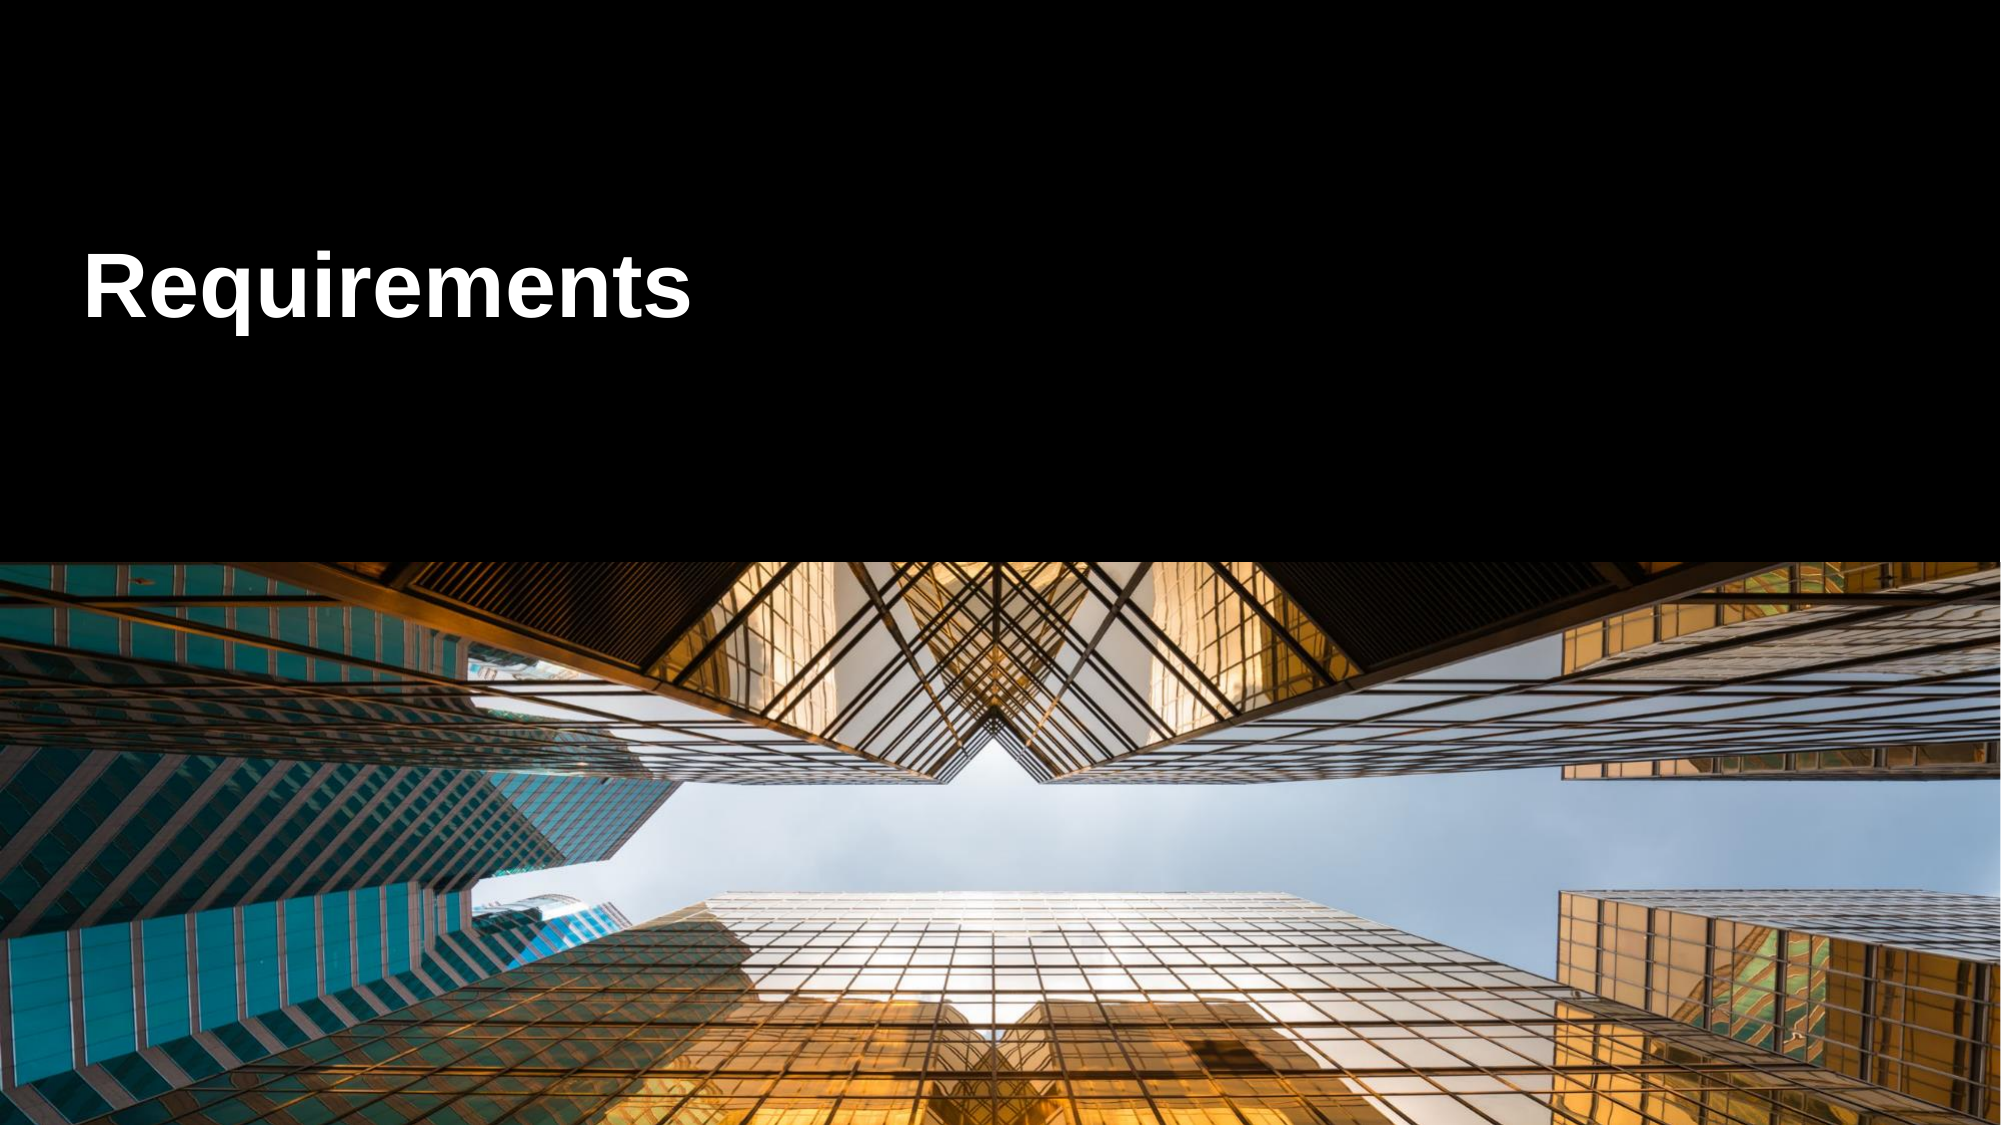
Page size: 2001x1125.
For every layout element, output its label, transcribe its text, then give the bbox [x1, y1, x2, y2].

title Requirements [82, 225, 1918, 337]
picture [0, 561, 2001, 1125]
